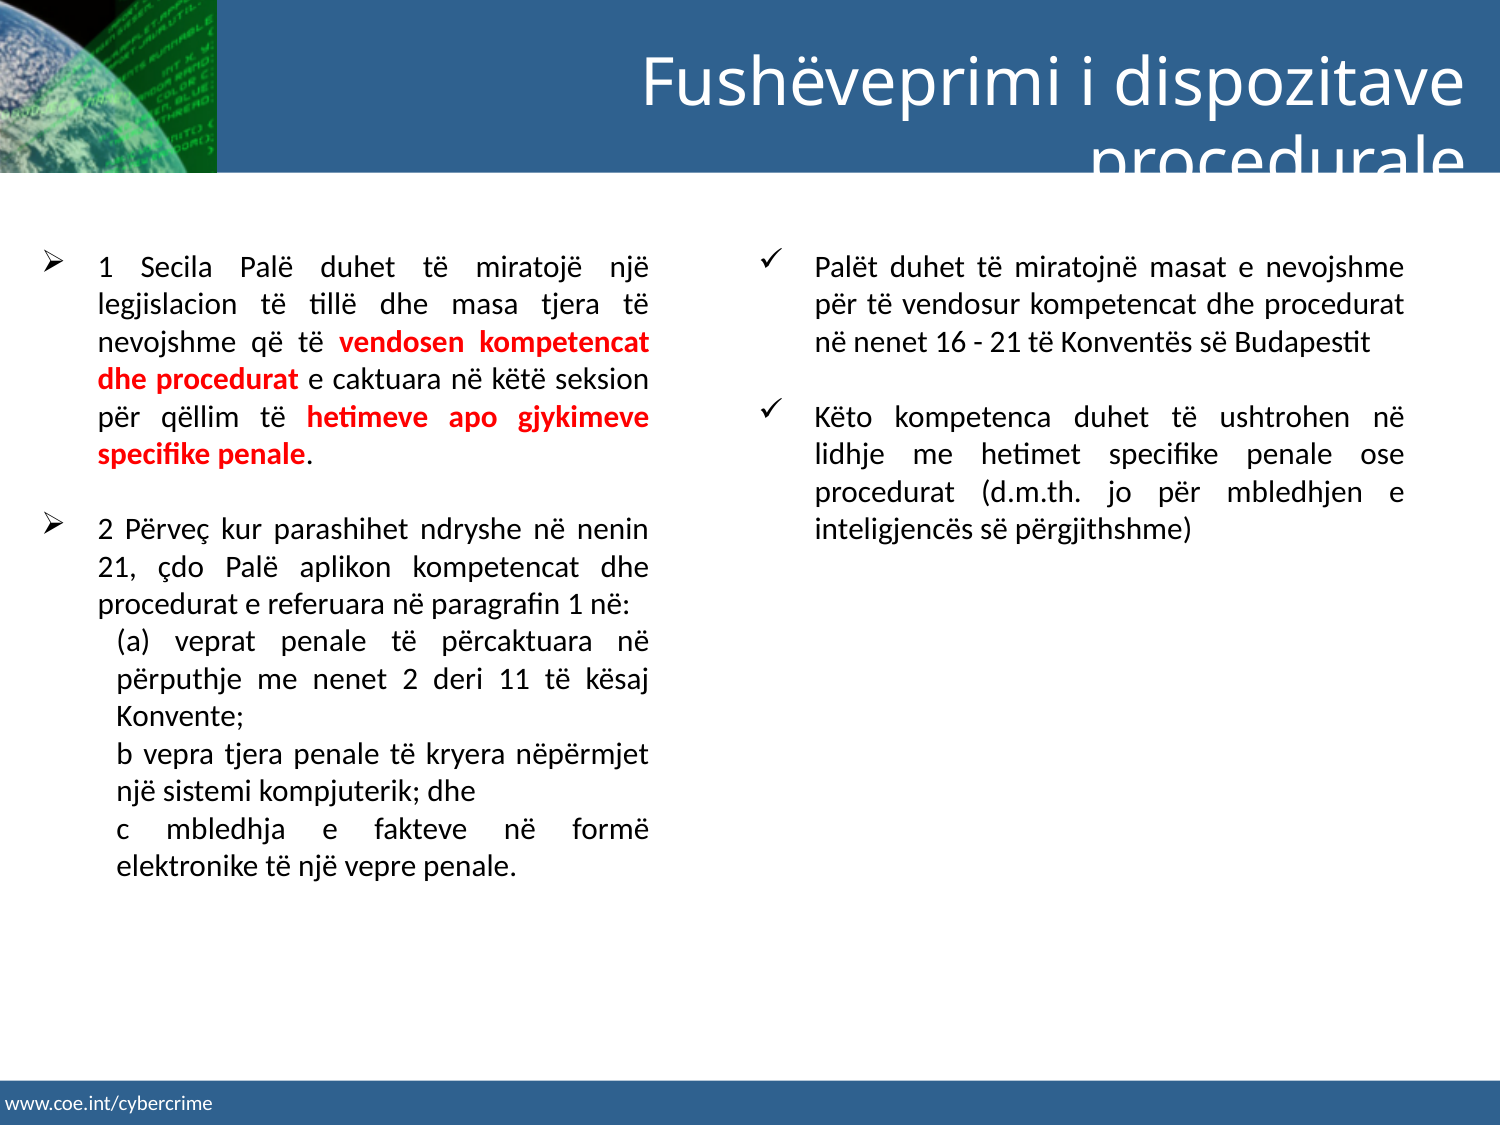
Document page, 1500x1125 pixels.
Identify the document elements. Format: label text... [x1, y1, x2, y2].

text_box Fushëveprimi i dispozitave procedurale [230, 31, 1483, 206]
picture [0, 0, 217, 173]
text_box 1 Secila Palë duhet të miratojë një legjislacion të tillë dhe masa tjera të nevojshme që të vendosen kompetencat dhe procedurat e caktuara në këtë seksion për qëllim të hetimeve apo gjykimeve specifike penale. 2 Përveç kur parashihet ndryshe në nenin 21, çdo Palë aplikon kompetencat dhe procedurat e referuara në paragrafin 1 në: (a) veprat penale të përcaktuara në përputhje me nenet 2 deri 11 të kësaj Konvente; b vepra tjera penale të kryera nëpërmjet një sistemi kompjuterik; dhe c mbledhja e fakteve në formë elektronike të një vepre penale. [26, 238, 665, 891]
text_box Palët duhet të miratojnë masat e nevojshme për të vendosur kompetencat dhe procedurat në nenet 16 - 21 të Konventës së Budapestit Këto kompetenca duhet të ushtrohen në lidhje me hetimet specifike penale ose procedurat (d.m.th. jo për mbledhjen e inteligjencës së përgjithshme) [743, 238, 1421, 554]
